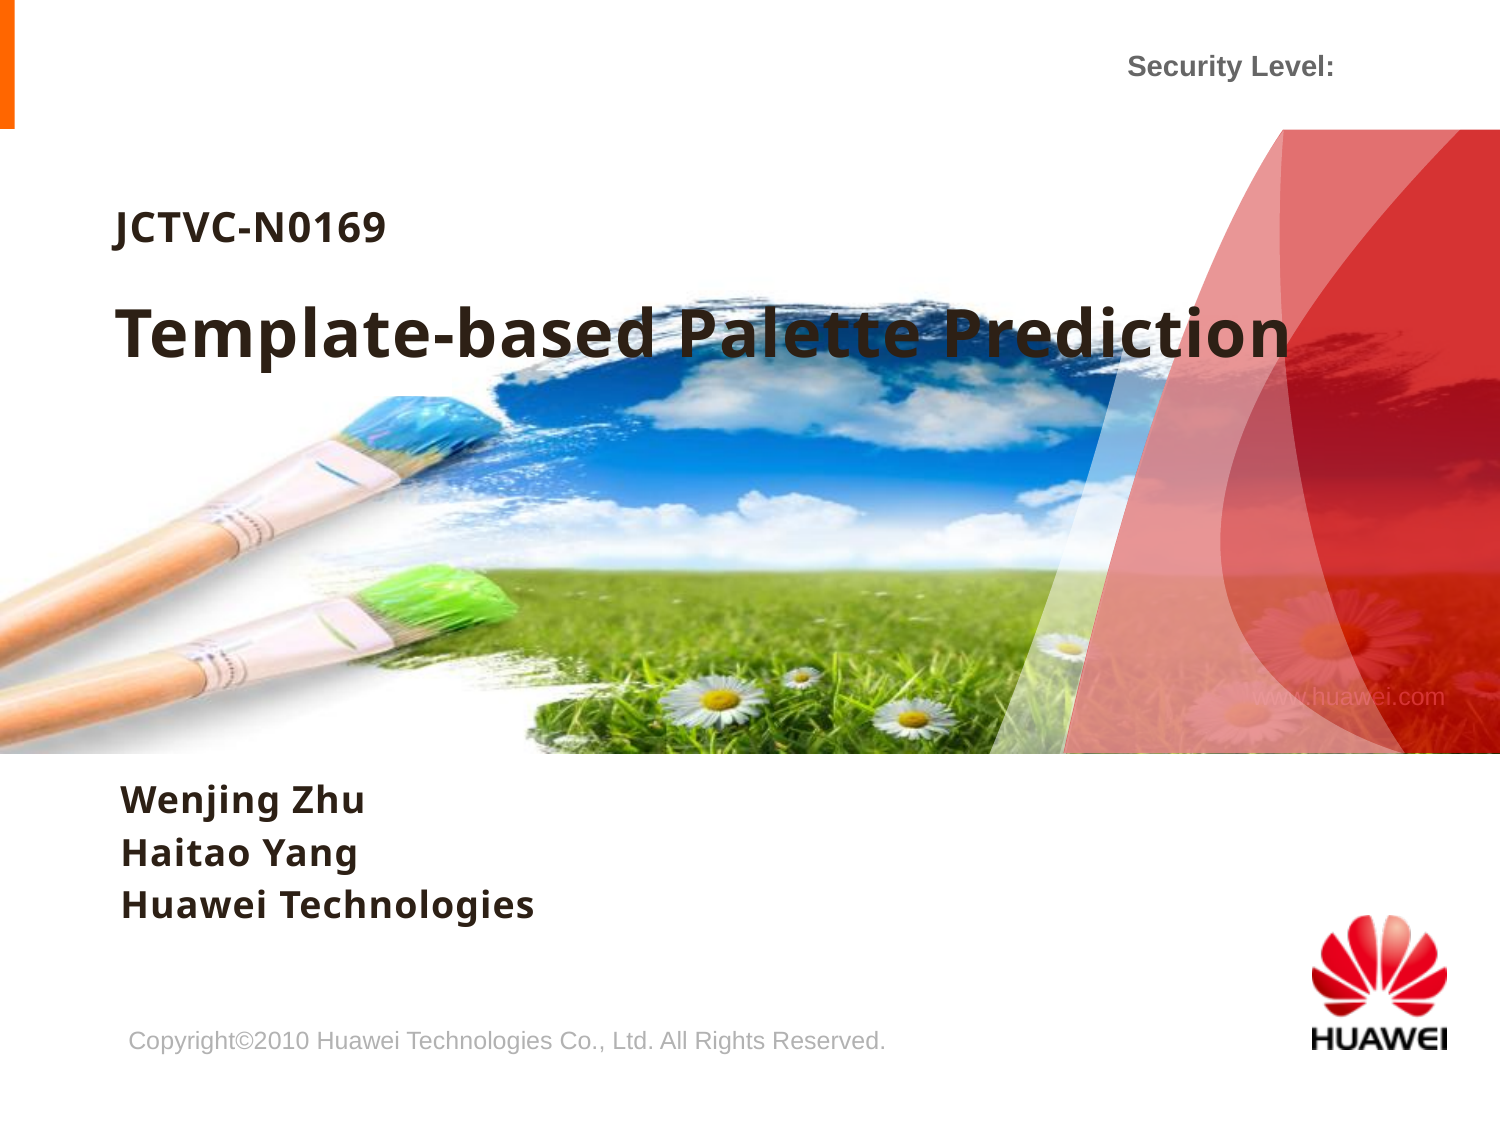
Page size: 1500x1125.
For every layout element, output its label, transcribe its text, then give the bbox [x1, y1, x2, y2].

text_box Wenjing Zhu Haitao Yang Huawei Technologies [105, 769, 1081, 919]
picture [1312, 915, 1447, 1050]
title JCTVC-N0169 Template-based Palette Prediction [99, 153, 1421, 395]
picture [0, 128, 1283, 754]
